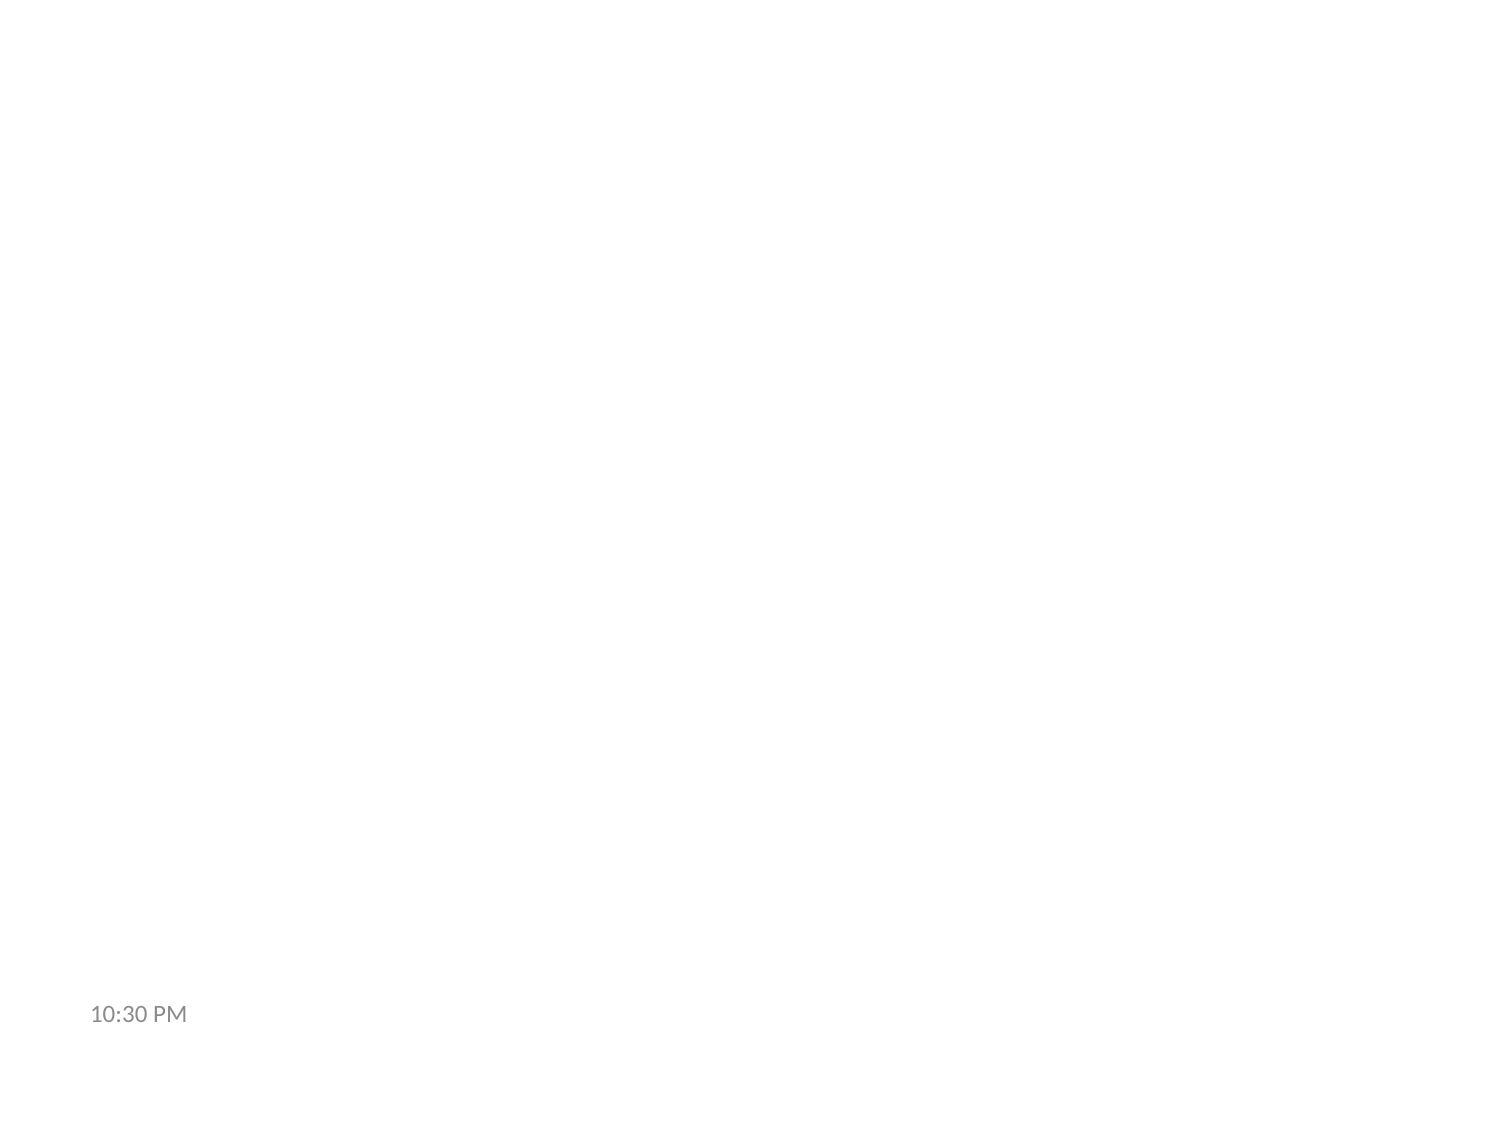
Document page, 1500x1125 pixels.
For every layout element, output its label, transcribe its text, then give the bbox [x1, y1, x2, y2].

text_box 3:35 PM [75, 982, 425, 1043]
